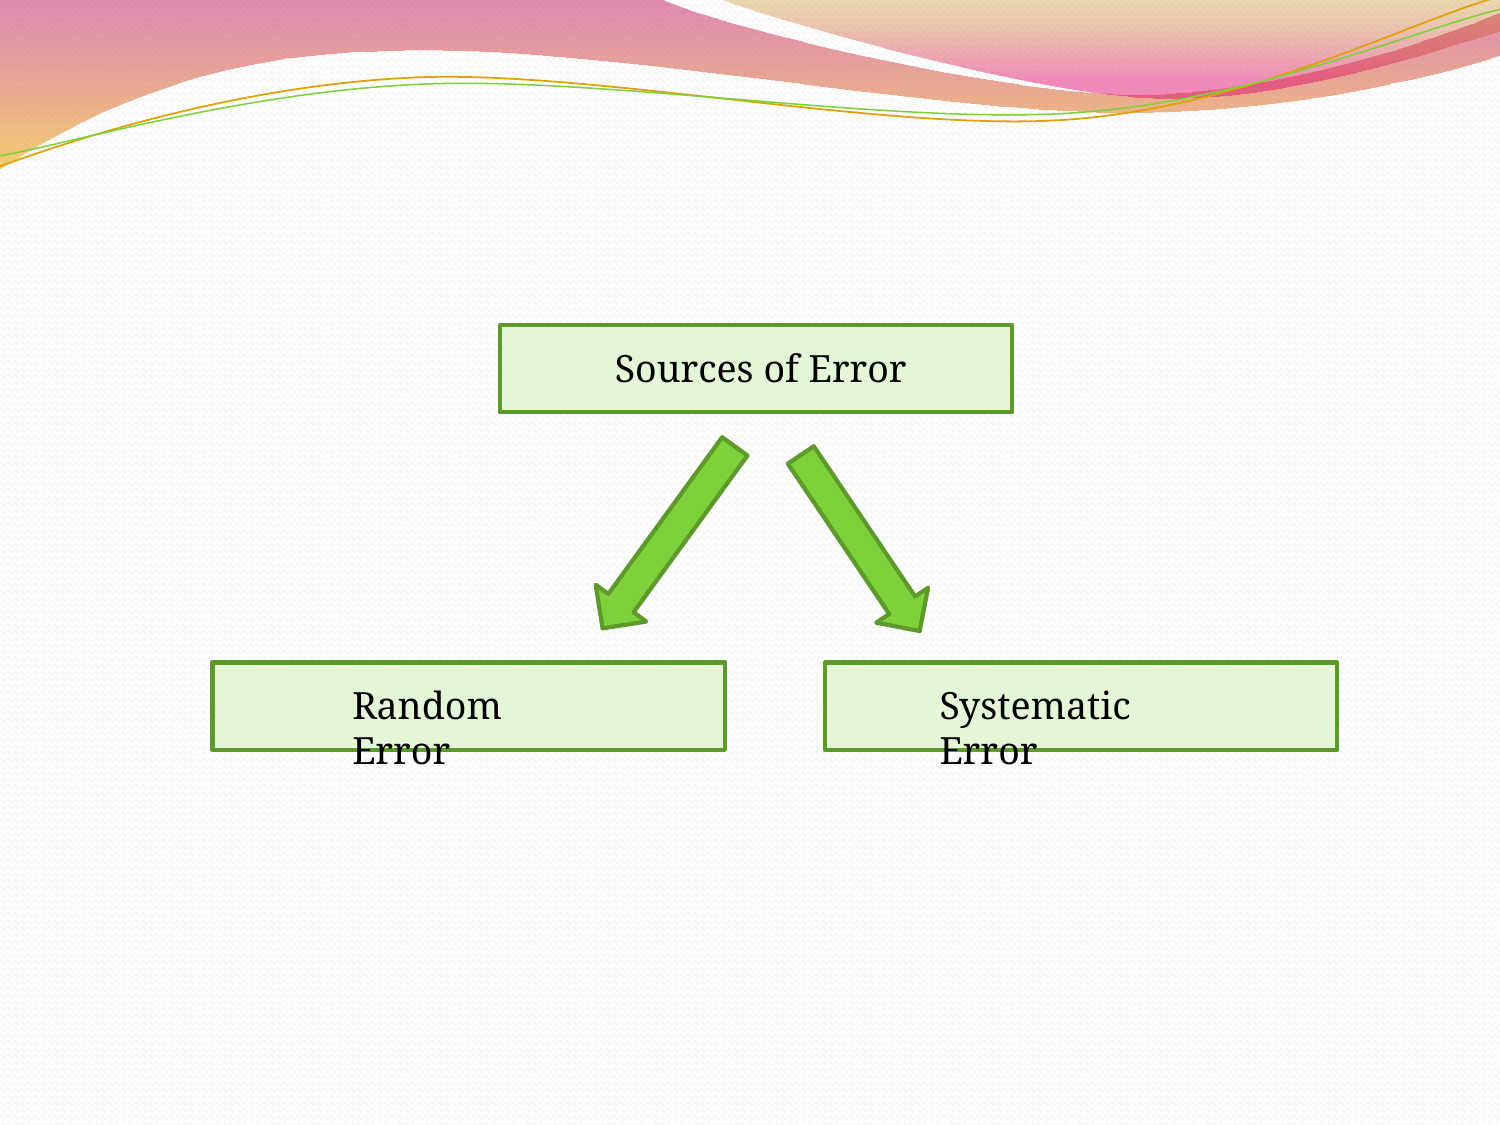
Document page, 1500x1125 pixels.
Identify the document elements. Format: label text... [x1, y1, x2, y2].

text_box Random Error [337, 674, 613, 780]
text_box [785, 444, 931, 634]
text_box Sources of Error [600, 337, 925, 398]
text_box Systematic Error [924, 674, 1238, 780]
text_box [498, 323, 1014, 414]
text_box [210, 660, 727, 752]
text_box [823, 660, 1339, 752]
text_box [593, 435, 750, 631]
